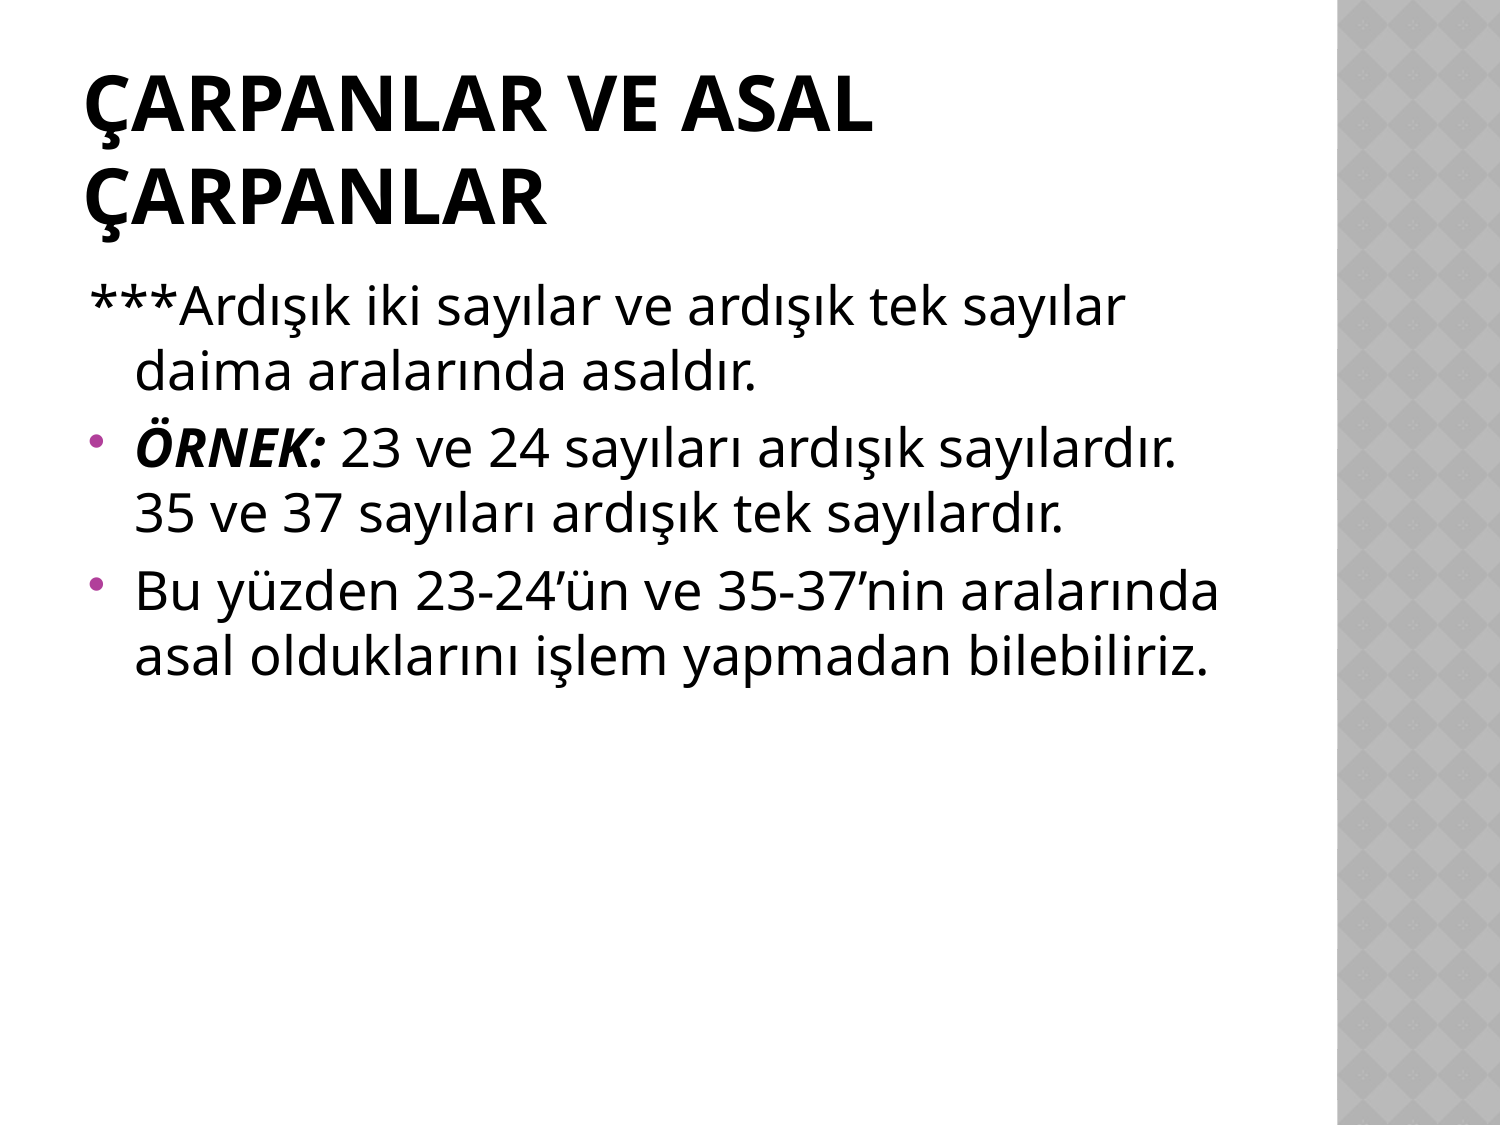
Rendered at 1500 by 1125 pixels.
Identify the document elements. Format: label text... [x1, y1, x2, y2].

title Çarpanlar ve asal çarpanlar [75, 52, 1263, 240]
list ***Ardışık iki sayılar ve ardışık tek sayılar daima aralarında asaldır. ÖRNEK: 23 ve 24 sayıları ardışık sayılardır. 35 ve 37 sayıları ardışık tek sayılardır. Bu yüzden 23-24’ün ve 35-37’nin aralarında asal olduklarını işlem yapmadan bilebiliriz. [75, 264, 1263, 1059]
